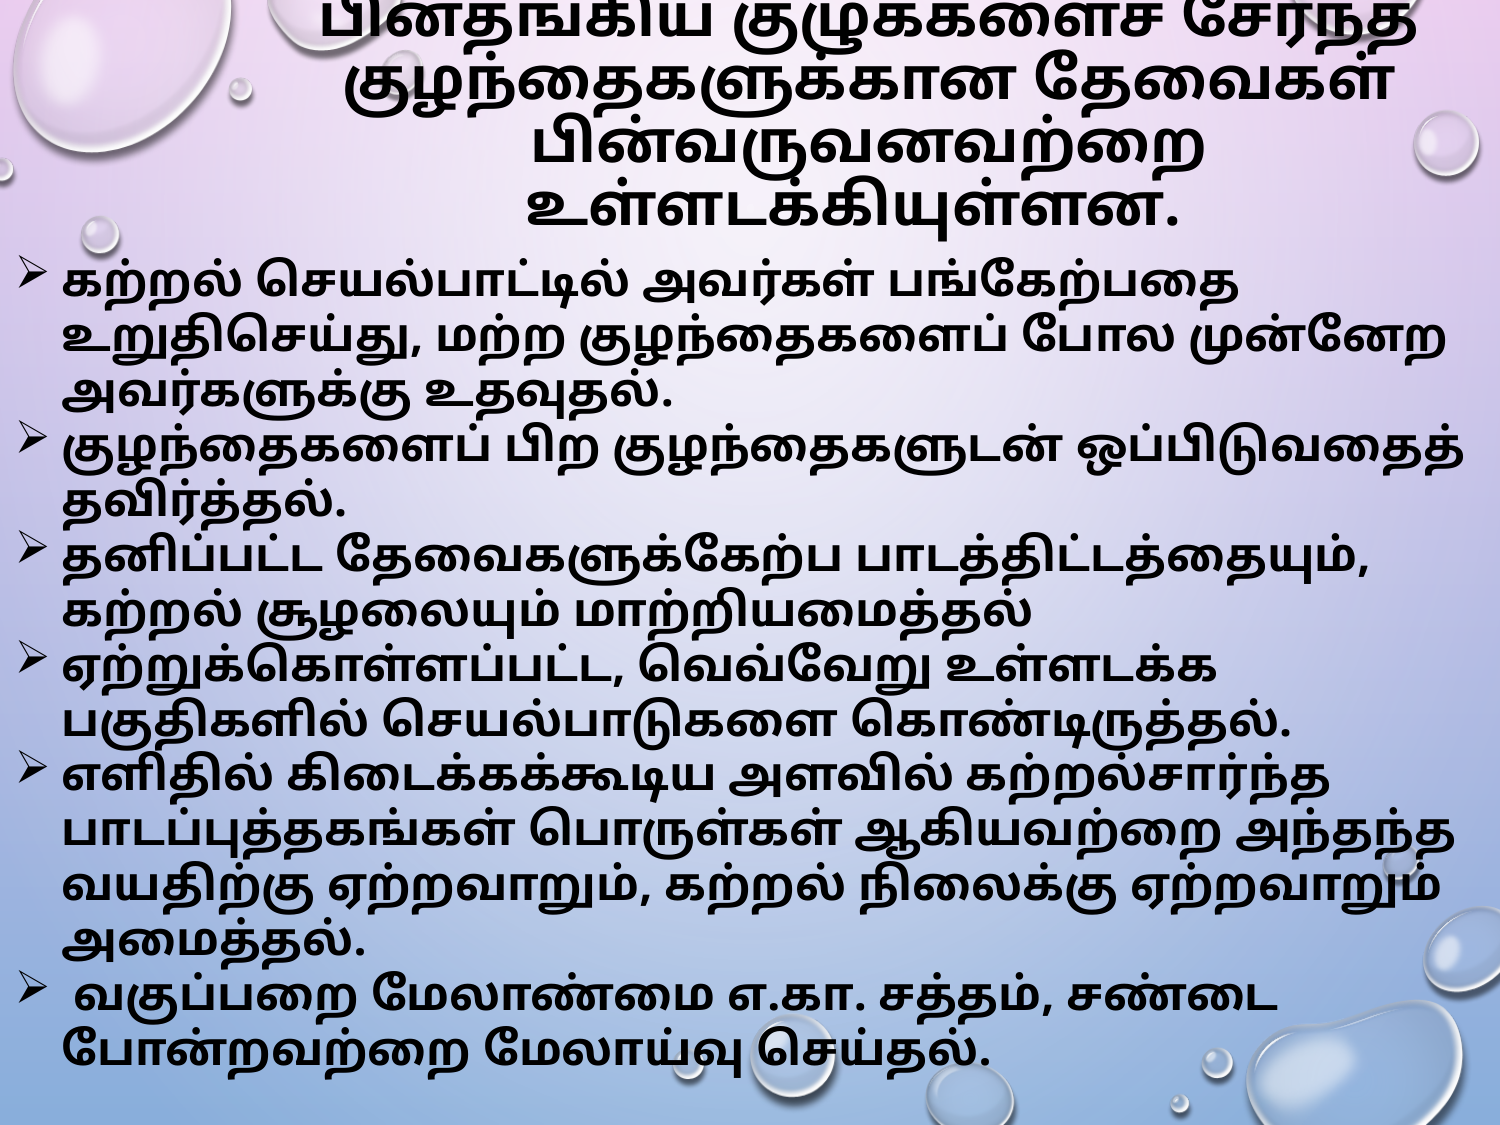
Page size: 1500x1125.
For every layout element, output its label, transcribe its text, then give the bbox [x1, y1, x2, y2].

text_box கற்றல் செயல்பாட்டில் அவர்கள் பங்கேற்பதை உறுதிசெய்து, மற்ற குழந்தைகளைப் போல முன்னேற அவர்களுக்கு உதவுதல். குழந்தைகளைப் பிற குழந்தைகளுடன் ஒப்பிடுவதைத் தவிர்த்தல். தனிப்பட்ட தேவைகளுக்கேற்ப பாடத்திட்டத்தையும், கற்றல் சூழலையும் மாற்றியமைத்தல் ஏற்றுக்கொள்ளப்பட்ட, வெவ்வேறு உள்ளடக்க பகுதிகளில் செயல்பாடுகளை கொண்டிருத்தல். எளிதில் கிடைக்கக்கூடிய அளவில் கற்றல்சார்ந்த பாடப்புத்தகங்கள் பொருள்கள் ஆகியவற்றை அந்தந்த வயதிற்கு ஏற்றவாறும், கற்றல் நிலைக்கு ஏற்றவாறும் அமைத்தல். வகுப்பறை மேலாண்மை எ.கா. சத்தம், சண்டை போன்றவற்றை மேலாய்வு செய்தல். [0, 242, 1500, 1125]
picture [0, 0, 1500, 242]
title பின்தங்கிய குழுக்களைச் சேர்ந்த குழந்தைகளுக்கான தேவைகள் பின்வருவனவற்றை உள்ளடக்கியுள்ளன. [237, 0, 1500, 225]
